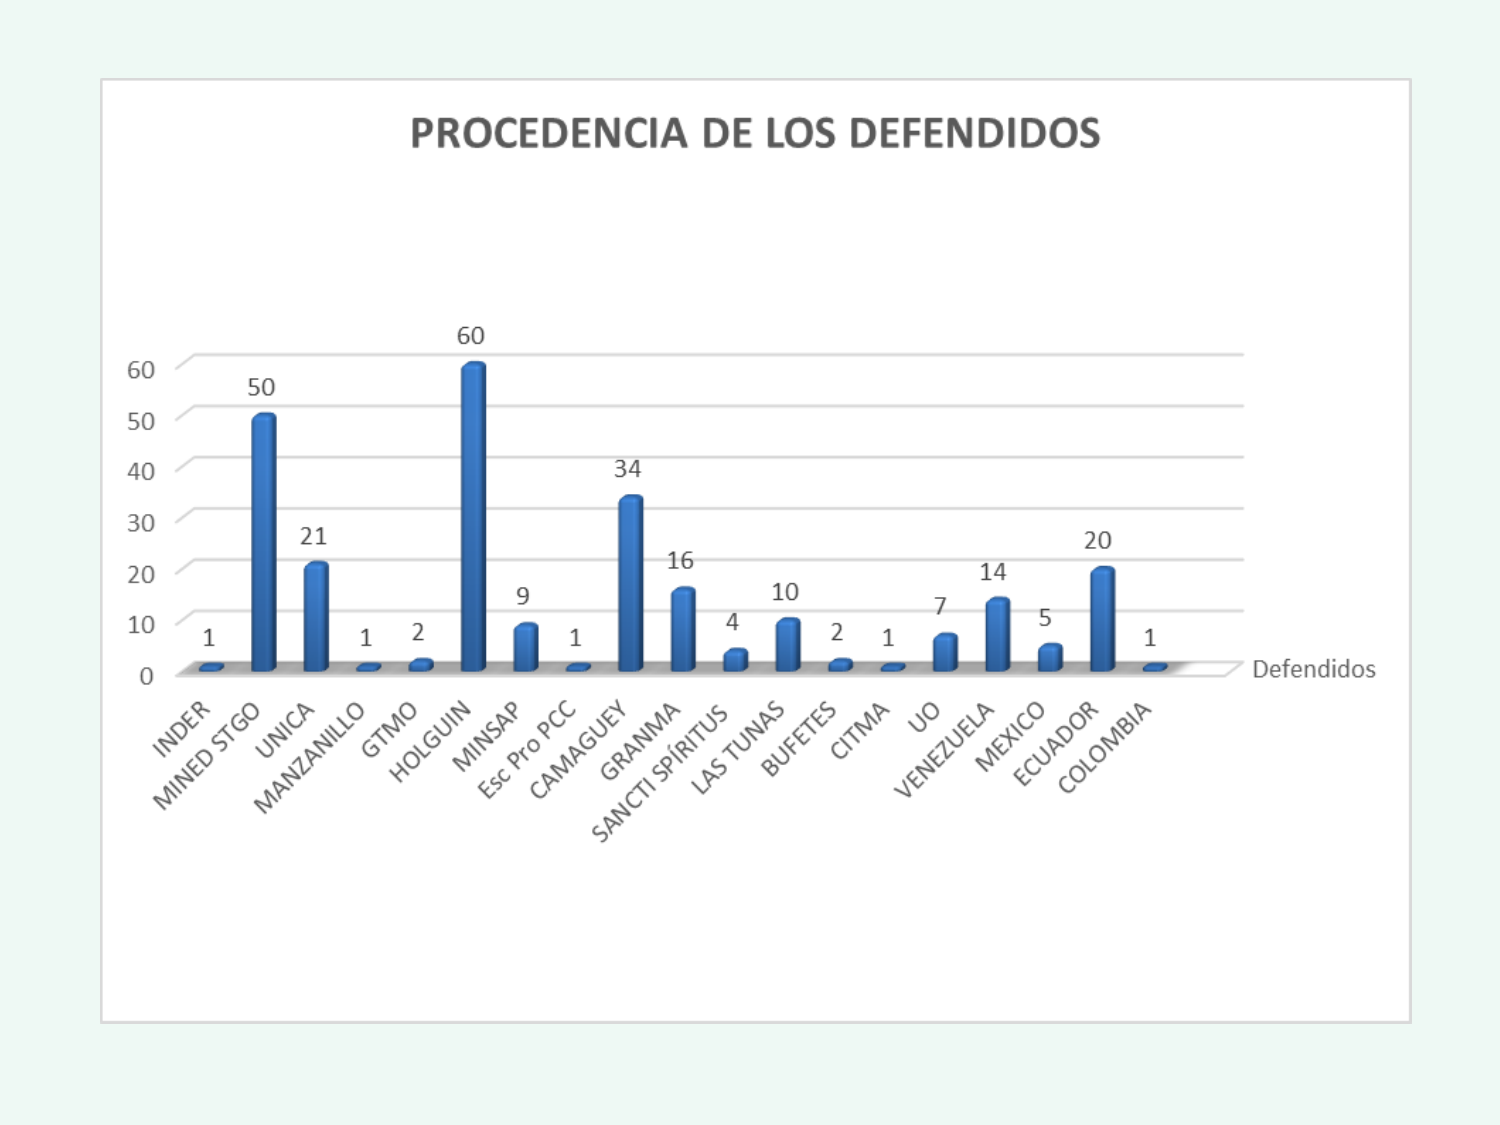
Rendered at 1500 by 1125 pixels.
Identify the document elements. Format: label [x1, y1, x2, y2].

picture [100, 77, 1412, 1024]
